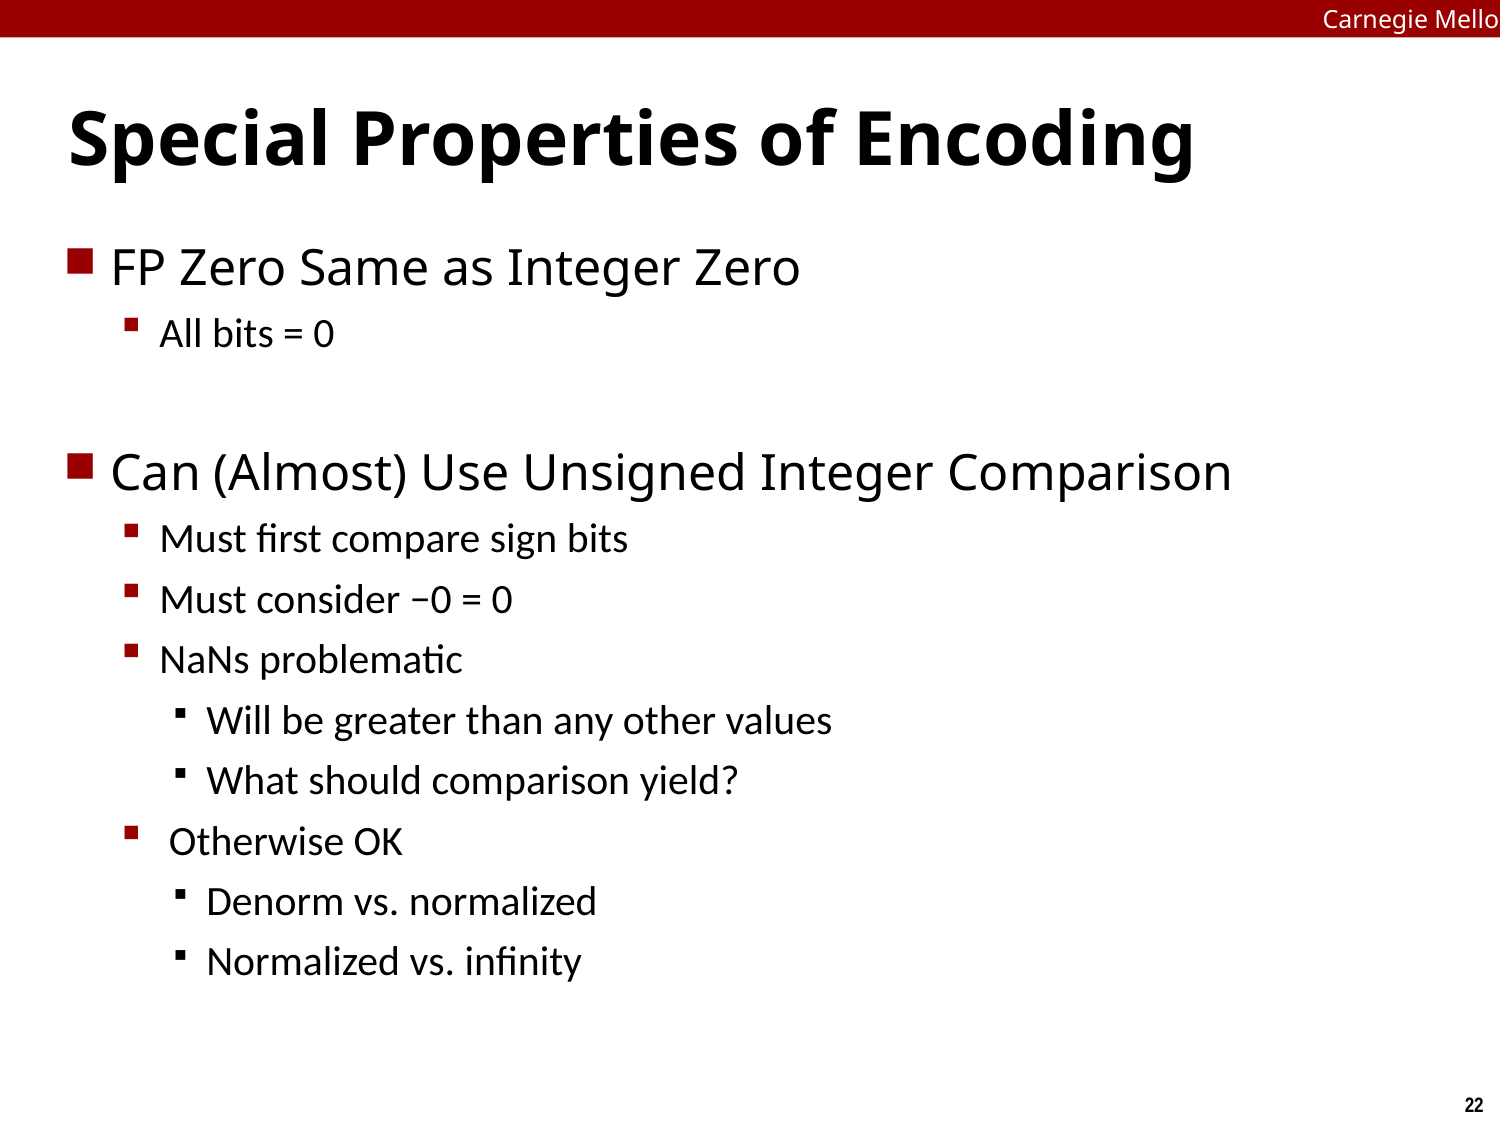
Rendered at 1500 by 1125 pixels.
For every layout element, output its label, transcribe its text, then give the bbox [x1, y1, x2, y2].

text_box [0, 0, 1500, 38]
title Special Properties of Encoding [62, 41, 1438, 228]
text_box Carnegie Mellon [1322, 3, 1500, 33]
list FP Zero Same as Integer Zero All bits = 0 Can (Almost) Use Unsigned Integer Comparison Must first compare sign bits Must consider −0 = 0 NaNs problematic Will be greater than any other values What should comparison yield? Otherwise OK Denorm vs. normalized Normalized vs. infinity [62, 228, 1438, 1122]
